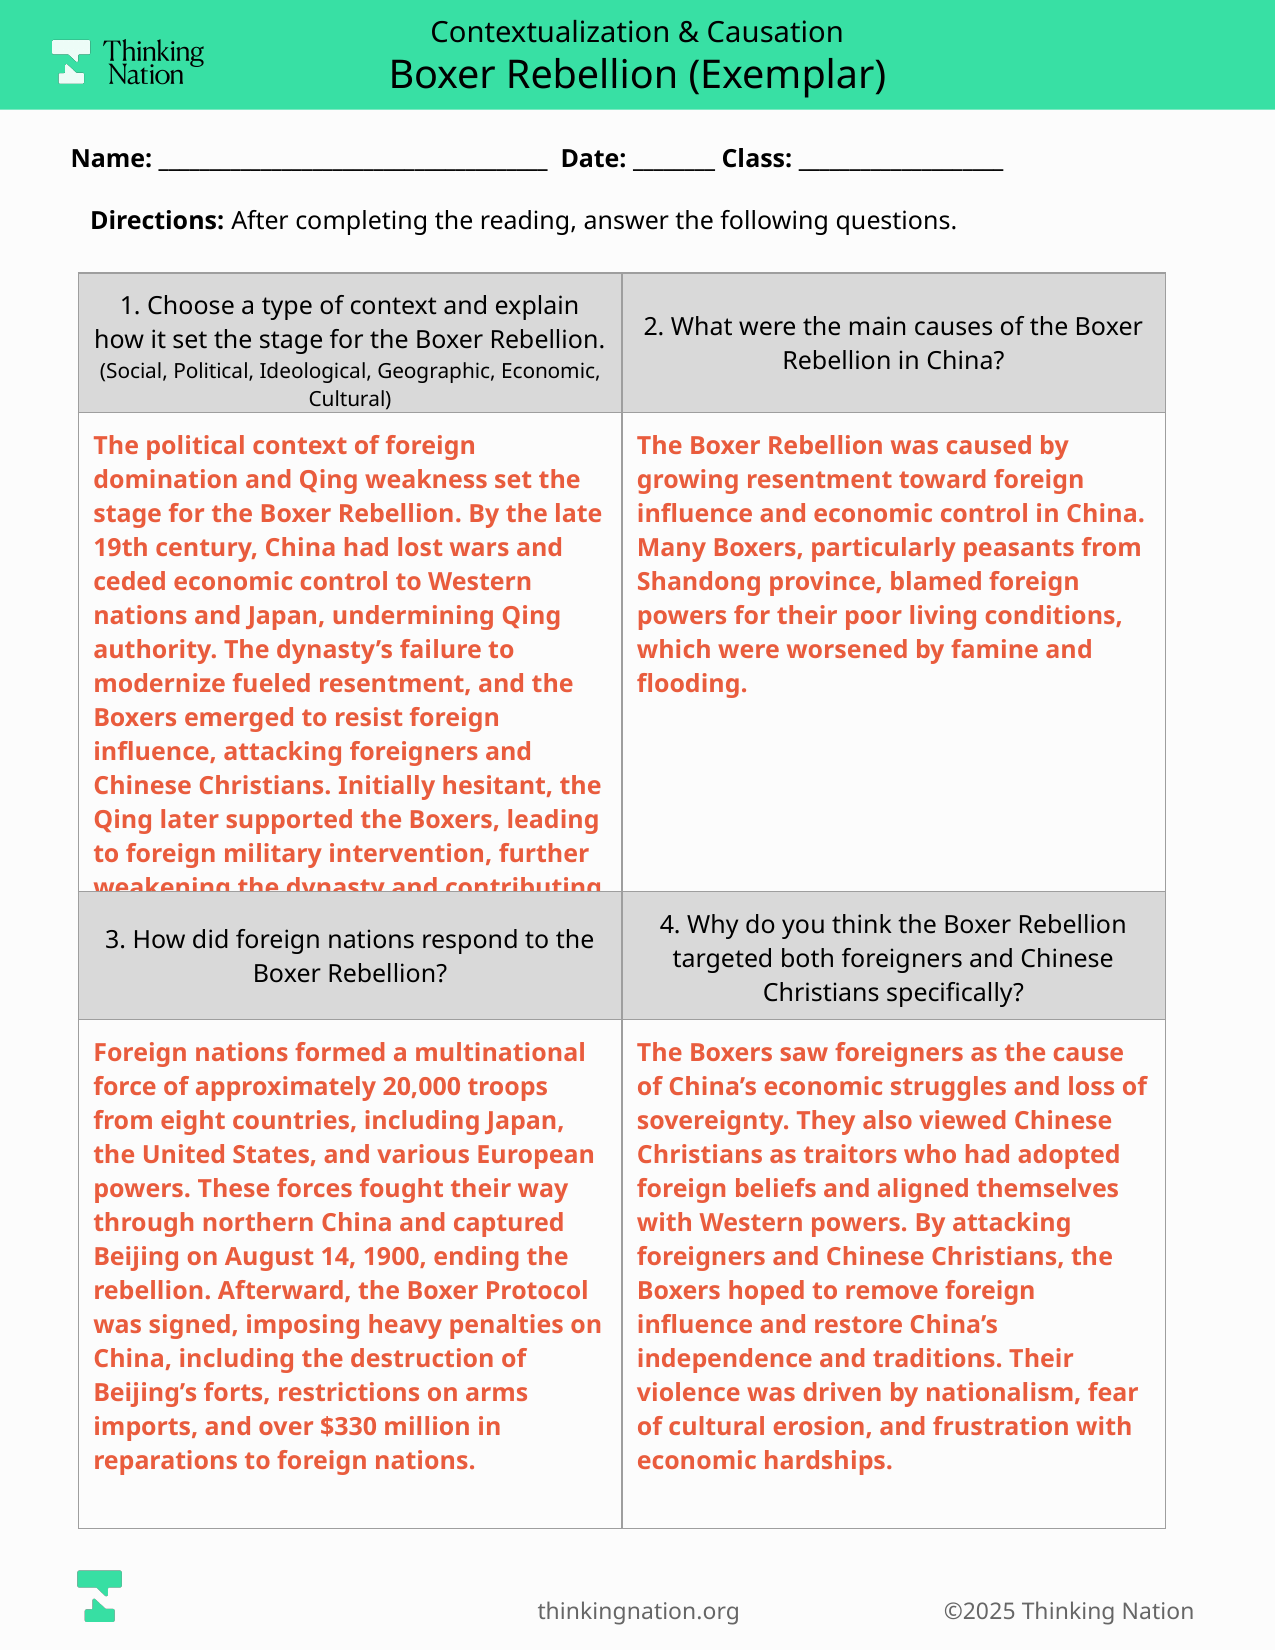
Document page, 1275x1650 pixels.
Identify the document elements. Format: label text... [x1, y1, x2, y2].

table_cell 3. How did foreign nations respond to the Boxer Rebellion? [79, 892, 621, 1019]
table_cell The Boxer Rebellion was caused by growing resentment toward foreign influence and economic control in China. Many Boxers, particularly peasants from Shandong province, blamed foreign powers for their poor living conditions, which were worsened by famine and flooding. [623, 413, 1165, 891]
text_box Directions: After completing the reading, answer the following questions. [74, 189, 1200, 250]
text_box Contextualization & Causation Boxer Rebellion (Exemplar) [0, 0, 1275, 110]
table_cell 4. Why do you think the Boxer Rebellion targeted both foreigners and Chinese Christians specifically? [623, 892, 1165, 1019]
table_cell The Boxers saw foreigners as the cause of China’s economic struggles and loss of sovereignty. They also viewed Chinese Christians as traitors who had adopted foreign beliefs and aligned themselves with Western powers. By attacking foreigners and Chinese Christians, the Boxers hoped to remove foreign influence and restore China’s independence and traditions. Their violence was driven by nationalism, fear of cultural erosion, and frustration with economic hardships. [623, 1020, 1165, 1528]
table_header 2. What were the main causes of the Boxer Rebellion in China? [623, 274, 1165, 412]
table_cell The political context of foreign domination and Qing weakness set the stage for the Boxer Rebellion. By the late 19th century, China had lost wars and ceded economic control to Western nations and Japan, undermining Qing authority. The dynasty’s failure to modernize fueled resentment, and the Boxers emerged to resist foreign influence, attacking foreigners and Chinese Christians. Initially hesitant, the Qing later supported the Boxers, leading to foreign military intervention, further weakening the dynasty and contributing to its fall in 1912. [79, 413, 621, 891]
table_header 1. Choose a type of context and explain how it set the stage for the Boxer Rebellion. (Social, Political, Ideological, Geographic, Economic, Cultural) [79, 274, 621, 412]
picture [63, 1560, 135, 1632]
text_box ©2025 Thinking Nation [909, 1580, 1211, 1632]
table_cell Foreign nations formed a multinational force of approximately 20,000 troops from eight countries, including Japan, the United States, and various European powers. These forces fought their way through northern China and captured Beijing on August 14, 1900, ending the rebellion. Afterward, the Boxer Protocol was signed, imposing heavy penalties on China, including the destruction of Beijing’s forts, restrictions on arms imports, and over $330 million in reparations to foreign nations. [79, 1020, 621, 1528]
text_box Name: ______________________________________ Date: ________ Class: ____________________ [55, 127, 1223, 187]
picture [35, 25, 210, 98]
text_box thinkingnation.org [488, 1580, 790, 1632]
